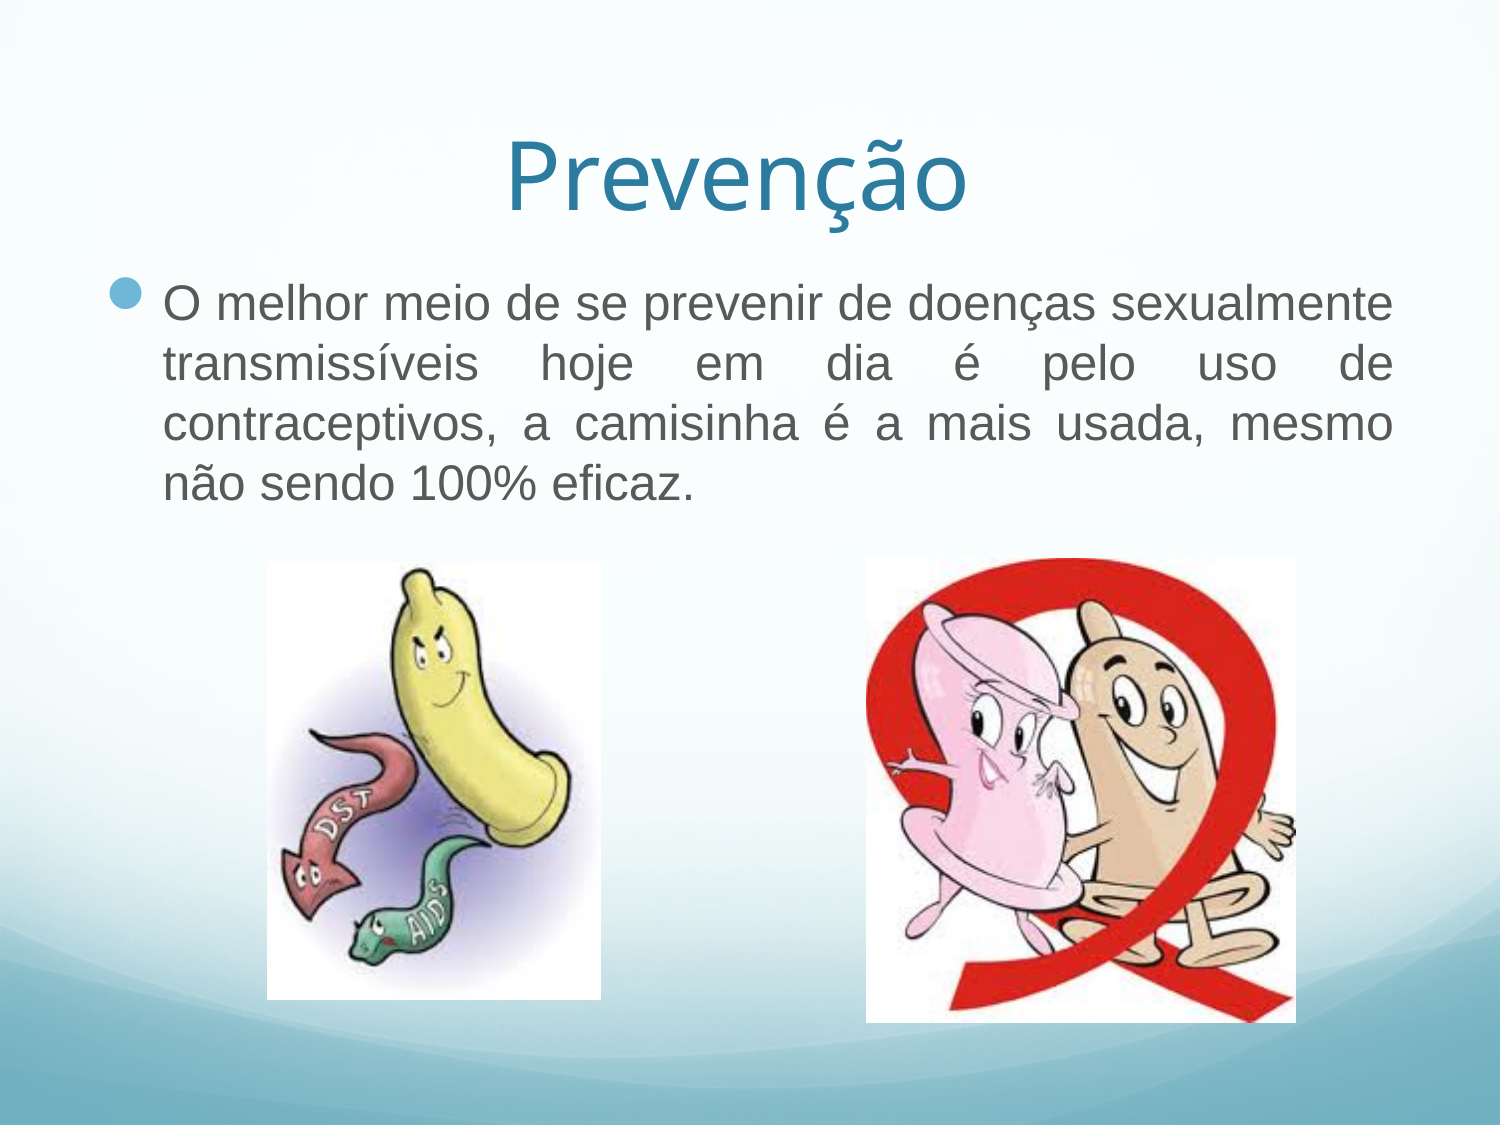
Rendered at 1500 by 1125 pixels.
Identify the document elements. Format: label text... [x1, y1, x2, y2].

list O melhor meio de se prevenir de doenças sexualmente transmissíveis hoje em dia é pelo uso de contraceptivos, a camisinha é a mais usada, mesmo não sendo 100% eficaz. [90, 262, 1410, 975]
picture [266, 561, 602, 1001]
title Prevenção [90, 17, 1410, 237]
picture [866, 557, 1297, 1024]
